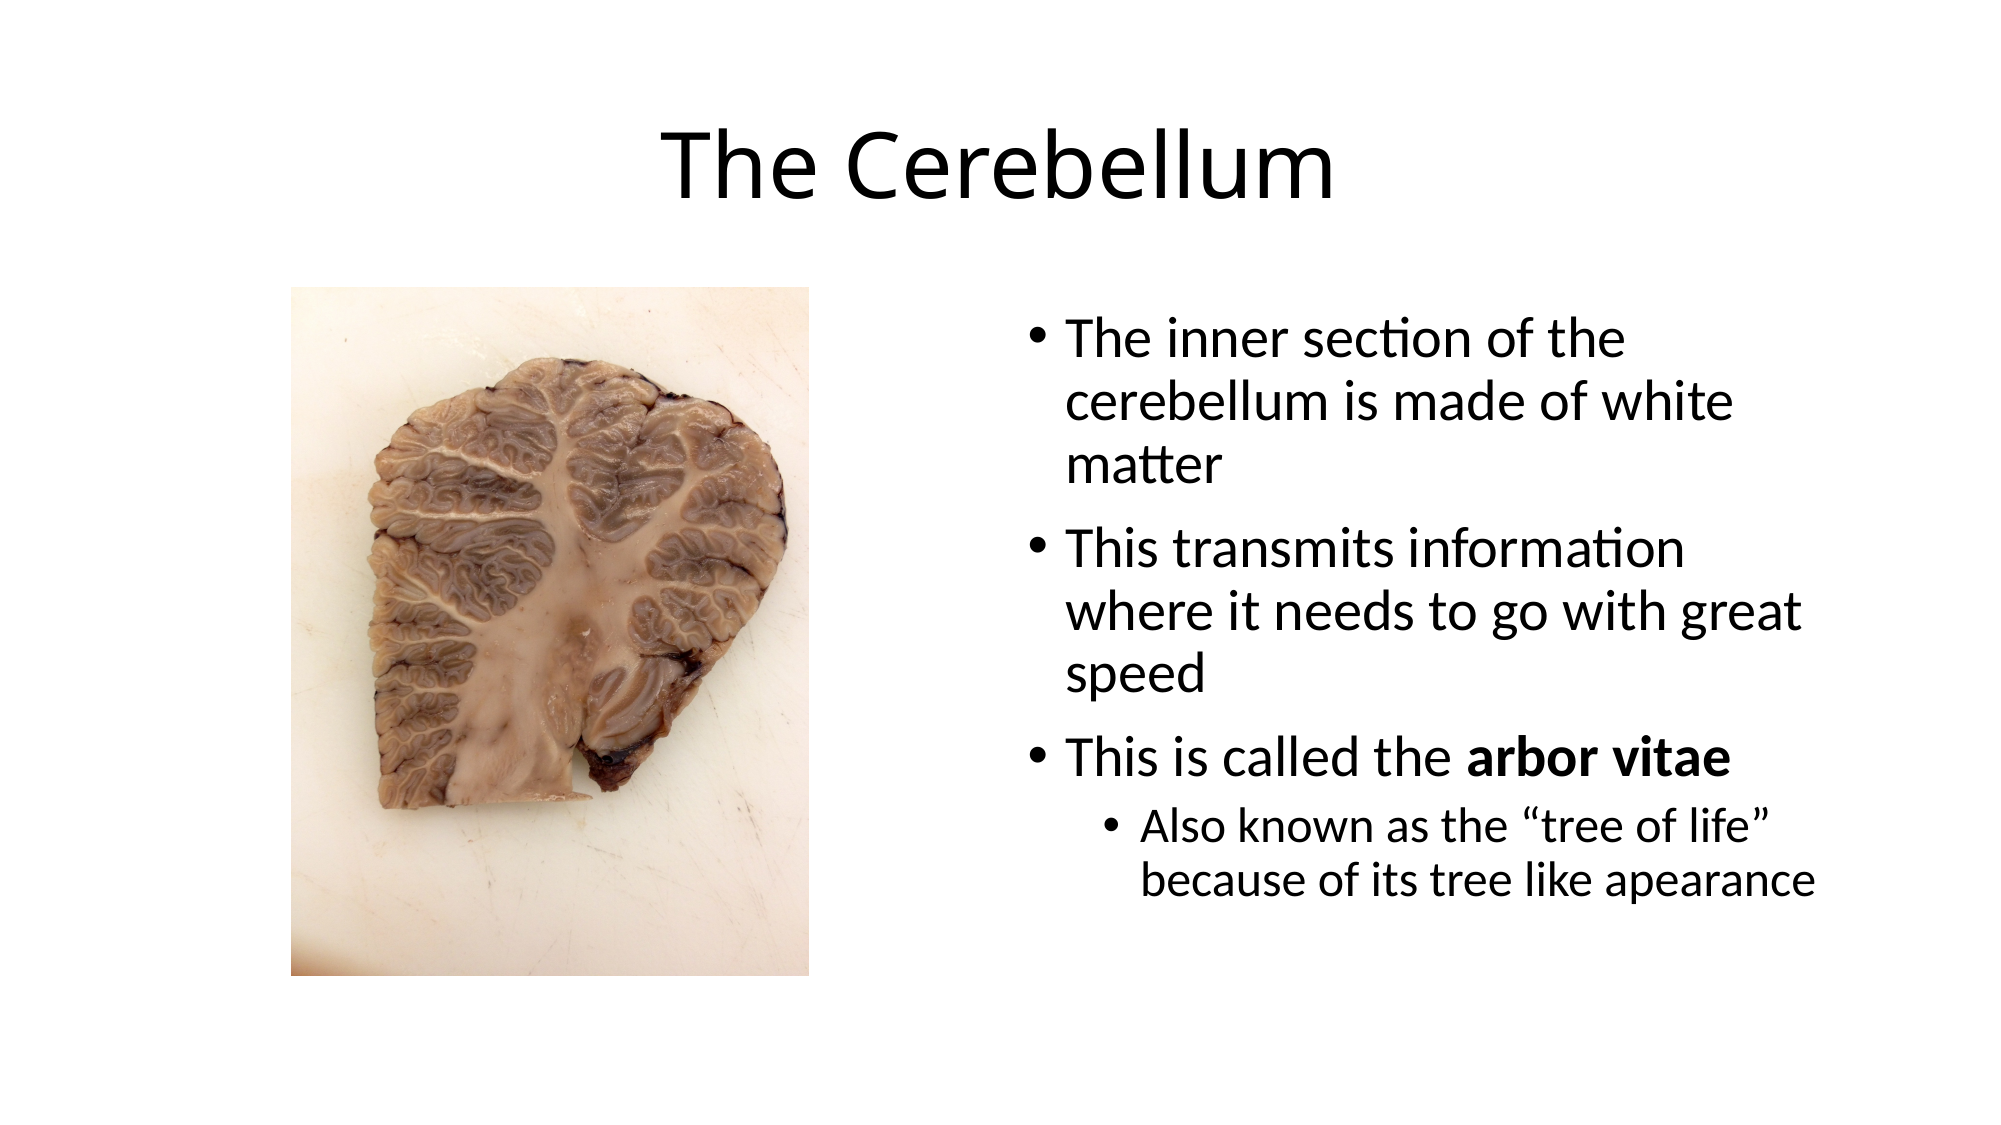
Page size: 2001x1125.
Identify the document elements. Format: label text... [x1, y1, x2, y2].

title The Cerebellum [137, 59, 1863, 278]
picture [291, 287, 809, 976]
list The inner section of the cerebellum is made of white matter This transmits information where it needs to go with great speed This is called the arbor vitae Also known as the “tree of life” because of its tree like apearance [1012, 299, 1863, 1014]
